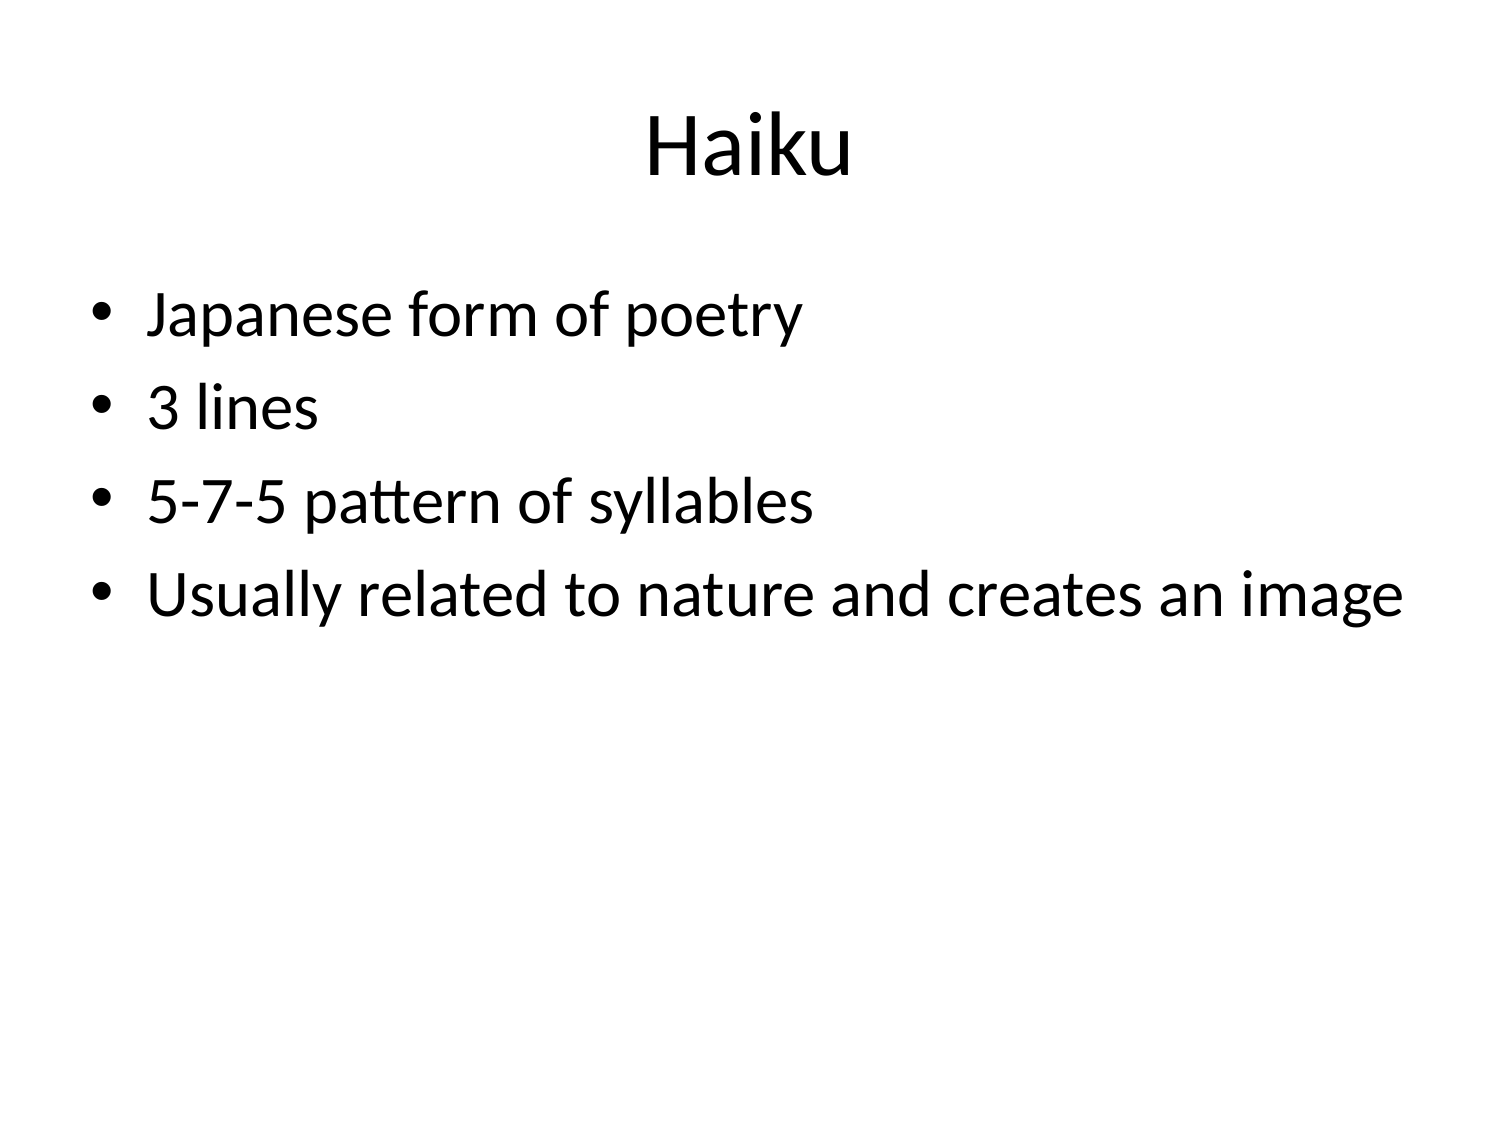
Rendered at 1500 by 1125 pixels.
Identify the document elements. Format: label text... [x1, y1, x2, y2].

list Japanese form of poetry 3 lines 5-7-5 pattern of syllables Usually related to nature and creates an image [75, 262, 1425, 1005]
title Haiku [75, 45, 1425, 233]
